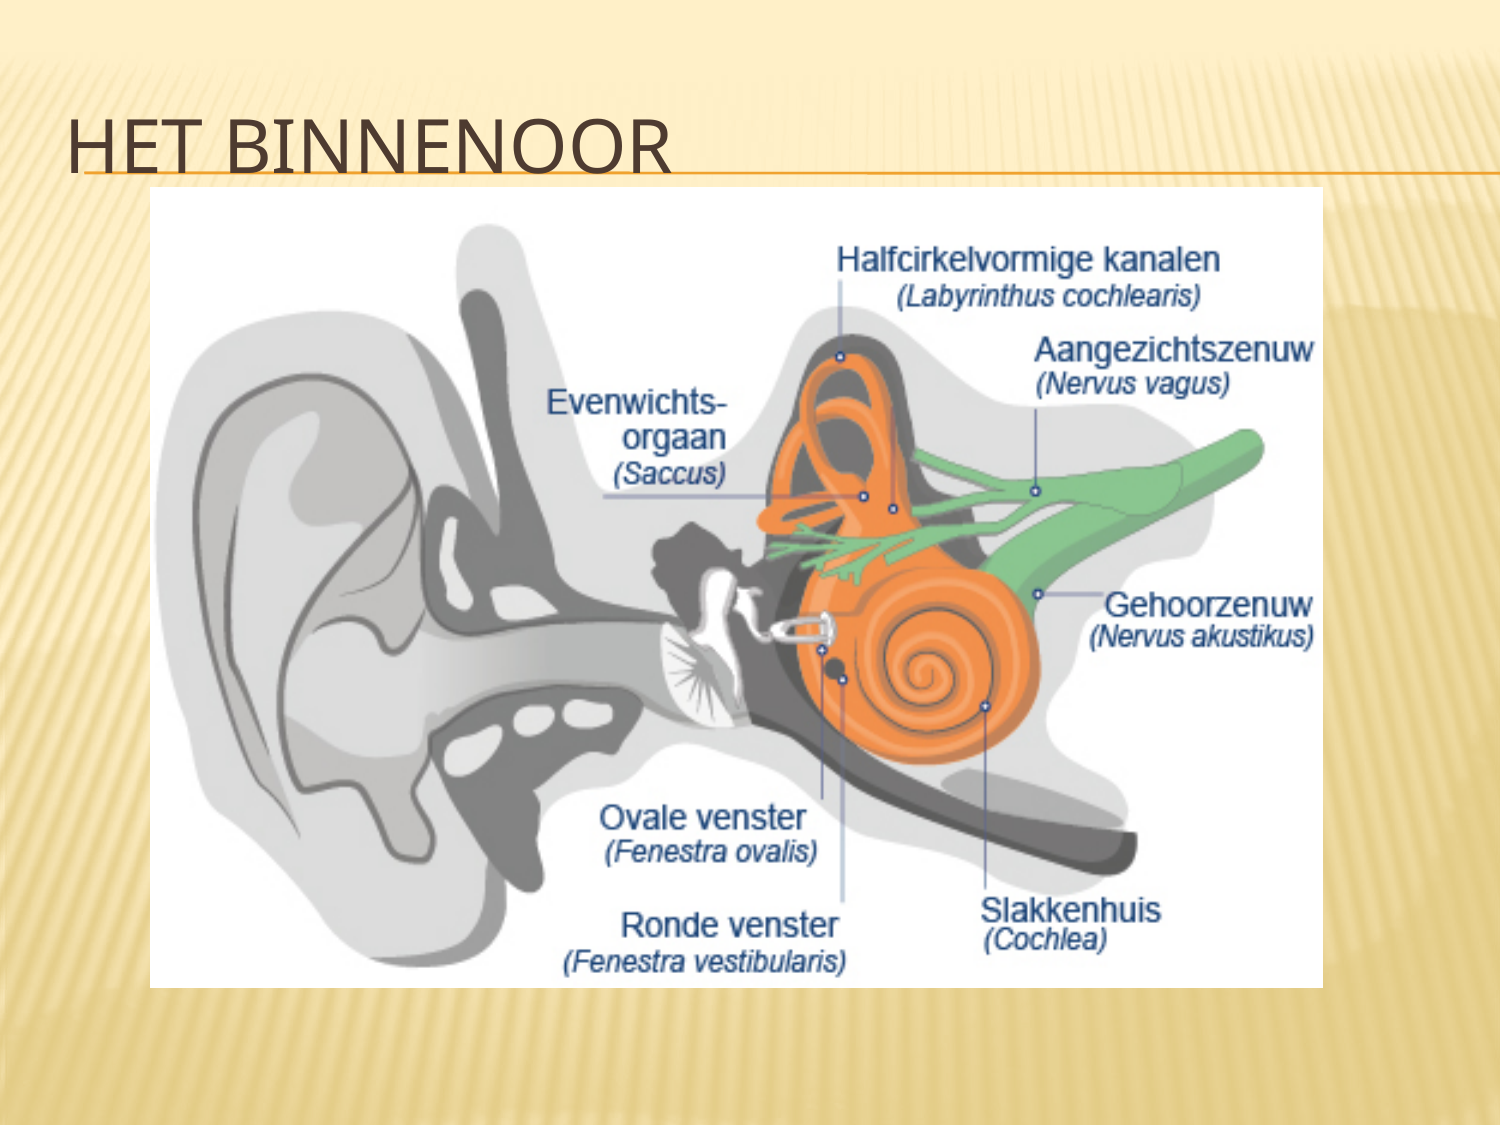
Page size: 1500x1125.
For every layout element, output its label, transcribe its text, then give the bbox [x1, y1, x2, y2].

title Het binnenoor [50, 75, 1475, 213]
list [149, 187, 1323, 988]
